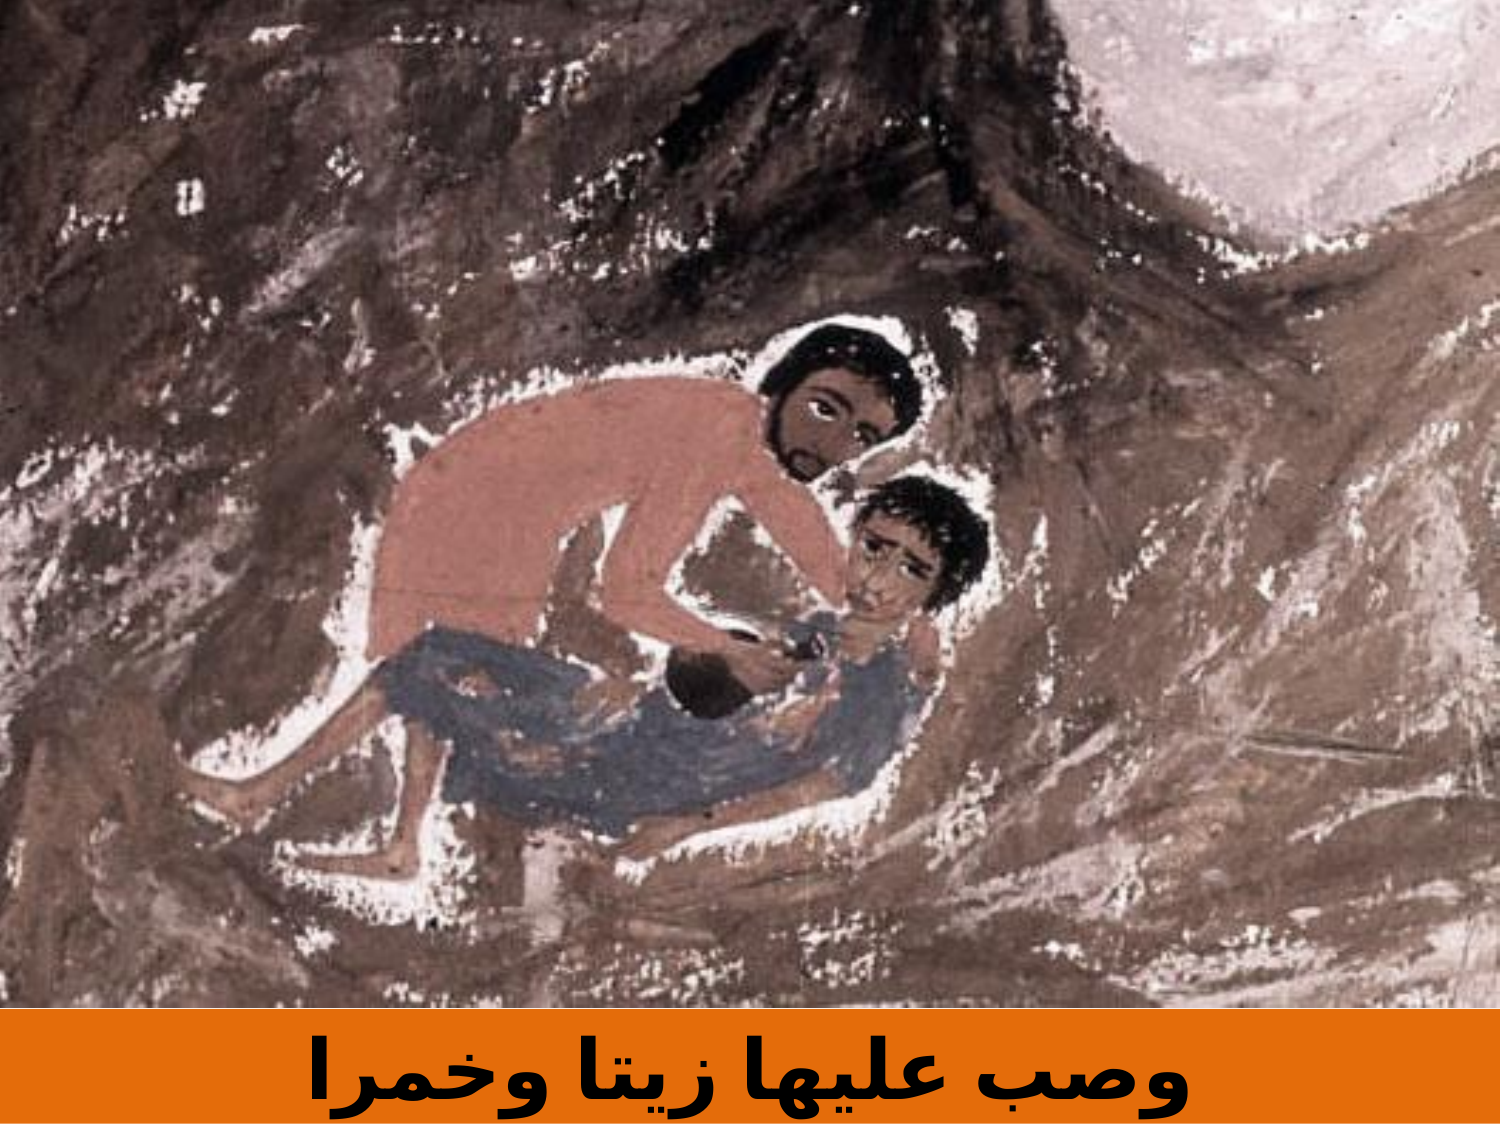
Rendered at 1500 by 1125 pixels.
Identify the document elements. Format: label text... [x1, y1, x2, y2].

picture [0, 0, 1500, 1008]
text_box وصب عليها زيتا وخمرا [0, 1014, 1500, 1124]
